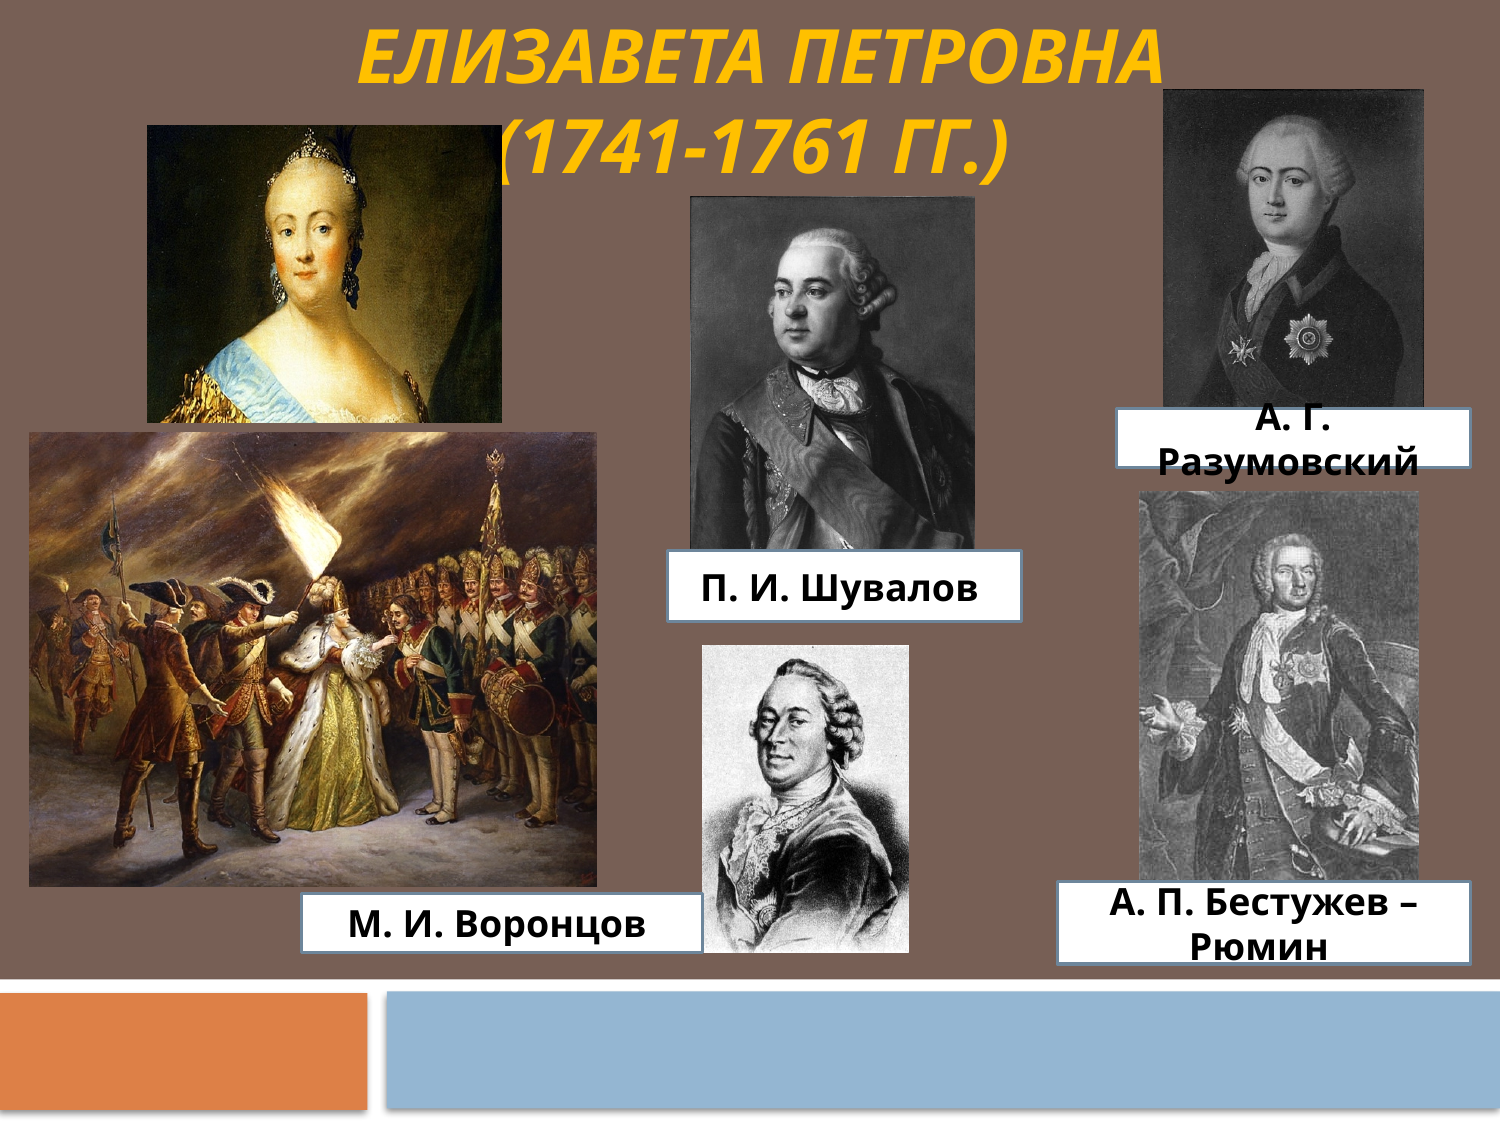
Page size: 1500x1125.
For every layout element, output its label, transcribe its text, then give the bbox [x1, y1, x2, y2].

picture [147, 125, 503, 423]
picture [1139, 491, 1419, 885]
text_box А. П. Бестужев – Рюмин [1056, 880, 1472, 966]
text_box М. И. Воронцов [300, 892, 696, 954]
picture [1163, 89, 1424, 411]
picture [702, 644, 909, 953]
text_box А. Г. Разумовский [1115, 407, 1472, 469]
picture [690, 195, 975, 557]
text_box П. И. Шувалов [666, 549, 1023, 623]
title Елизавета Петровна (1741-1761 гг.) [230, 0, 1293, 197]
picture [29, 432, 597, 887]
